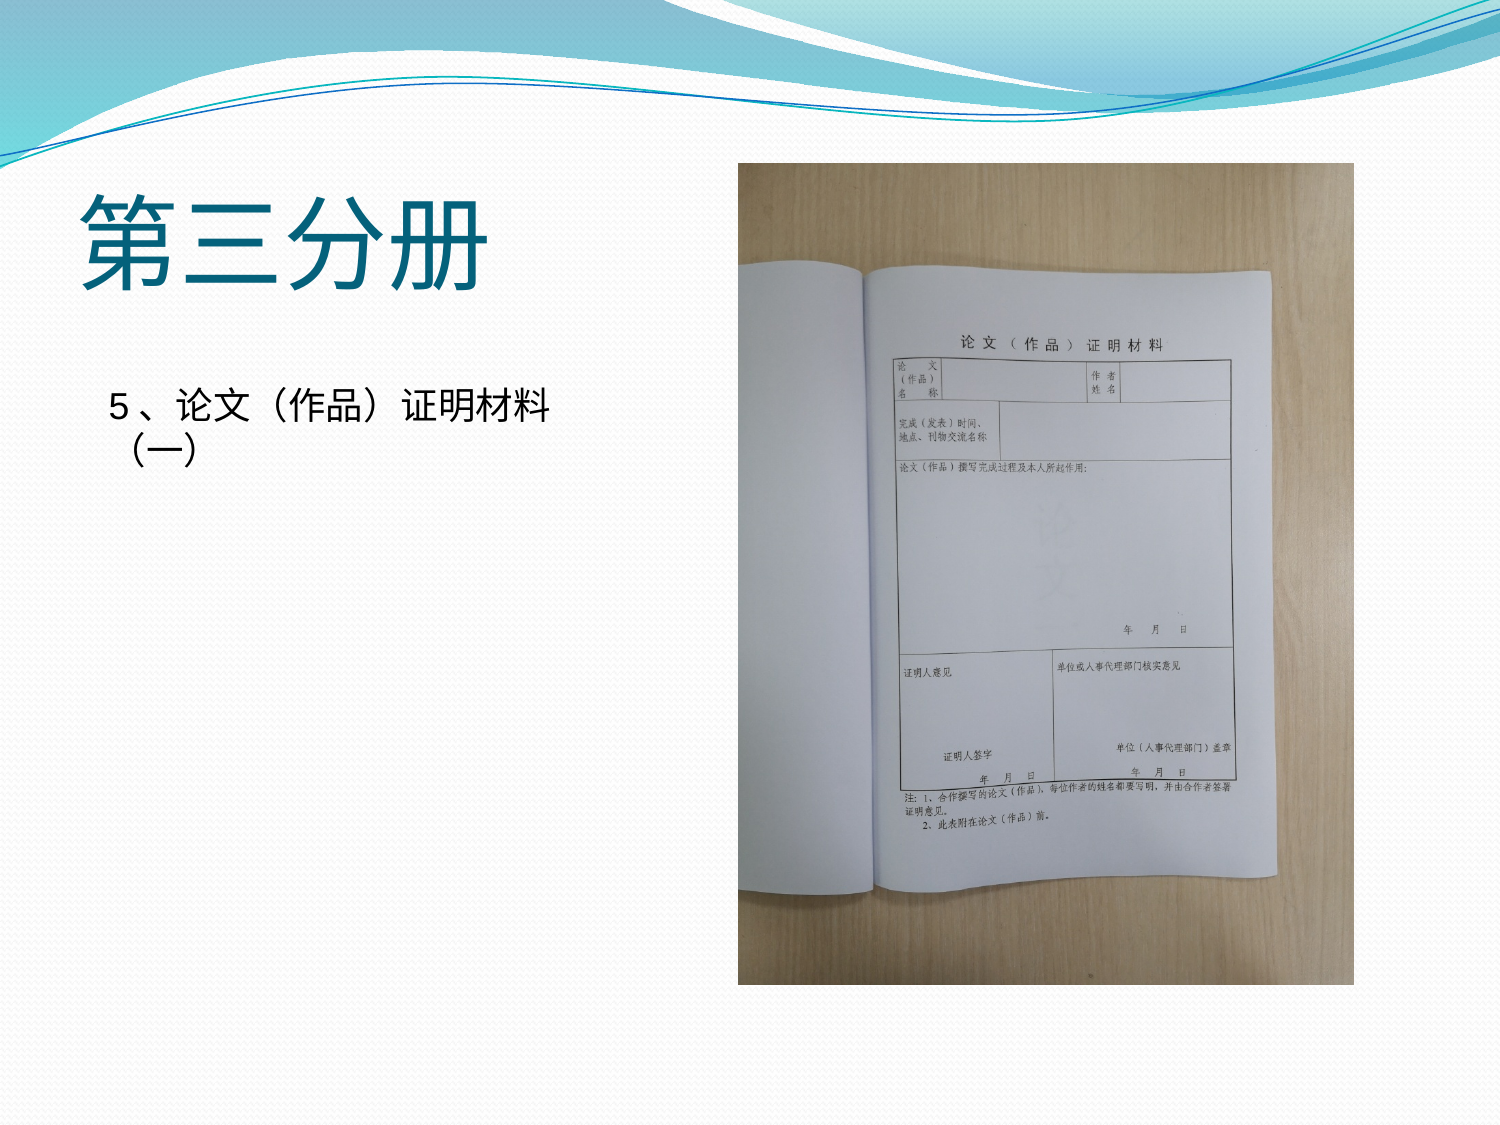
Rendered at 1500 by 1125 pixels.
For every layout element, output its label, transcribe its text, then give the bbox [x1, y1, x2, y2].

title 第三分册 [75, 115, 1425, 303]
text_box 5、论文（作品）证明材料（一） [93, 374, 645, 525]
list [737, 163, 1354, 985]
